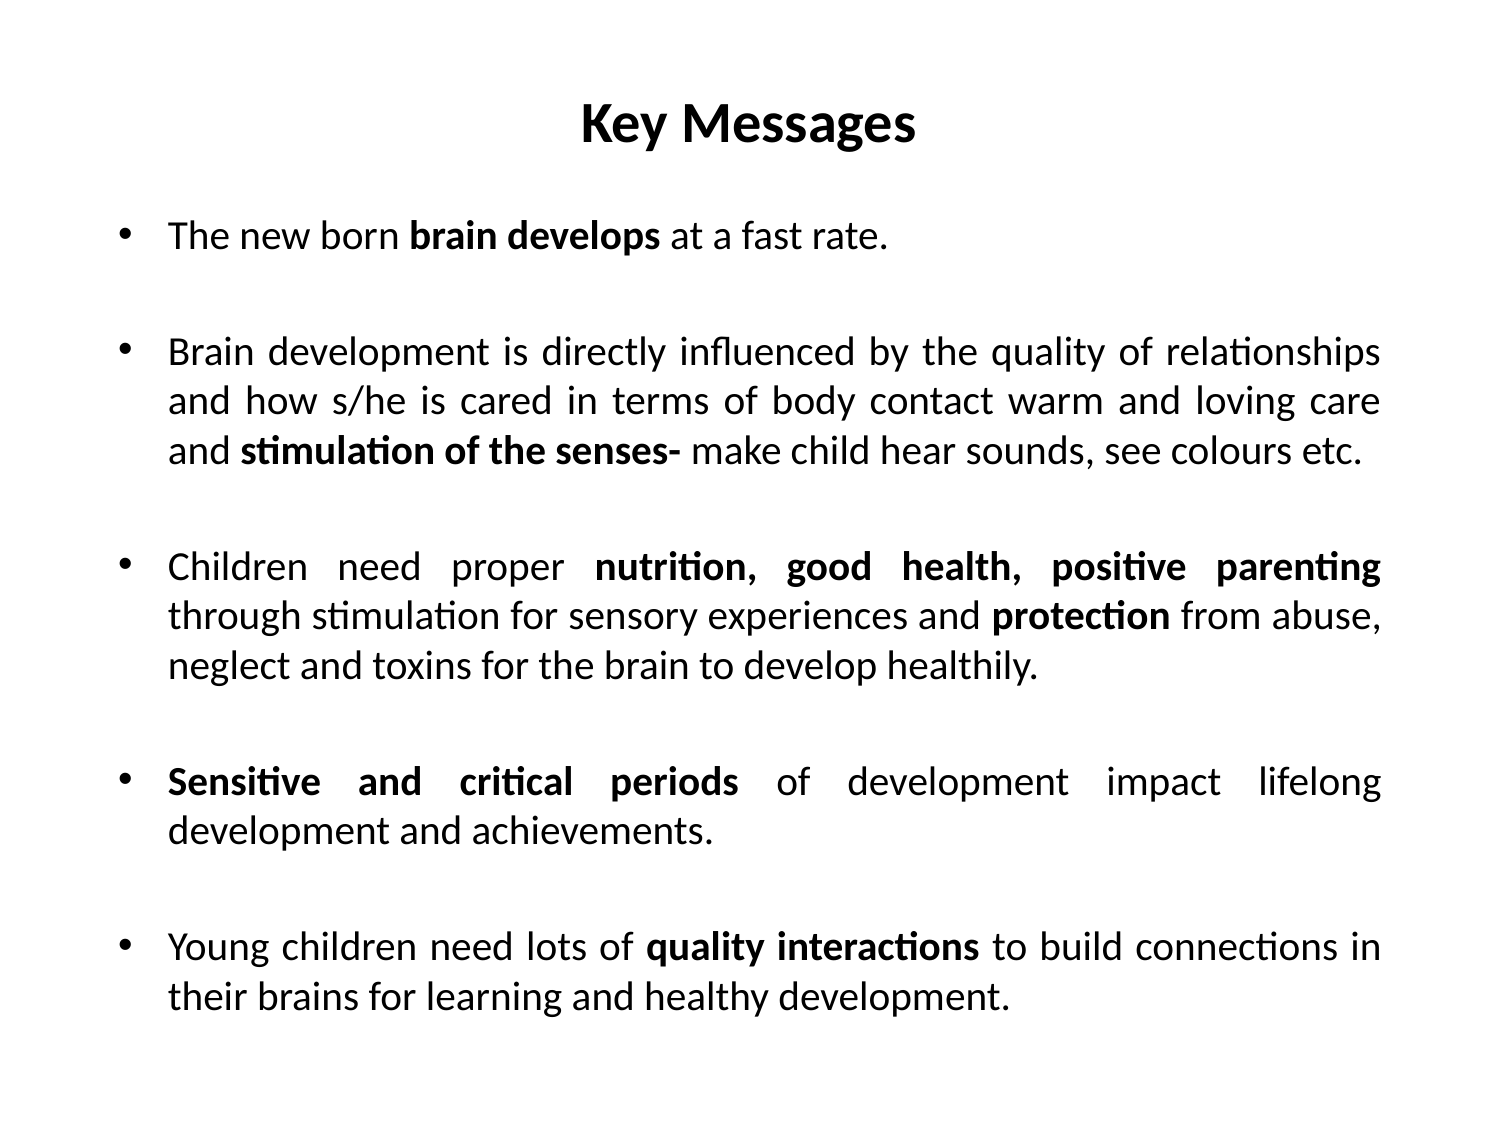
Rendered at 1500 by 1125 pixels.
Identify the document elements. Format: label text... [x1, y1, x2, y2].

list The new born brain develops at a fast rate. Brain development is directly influenced by the quality of relationships and how s/he is cared in terms of body contact warm and loving care and stimulation of the senses- make child hear sounds, see colours etc. Children need proper nutrition, good health, positive parenting through stimulation for sensory experiences and protection from abuse, neglect and toxins for the brain to develop healthily. Sensitive and critical periods of development impact lifelong development and achievements. Young children need lots of quality interactions to build connections in their brains for learning and healthy development. [103, 200, 1397, 1088]
title Key Messages [101, 37, 1396, 201]
